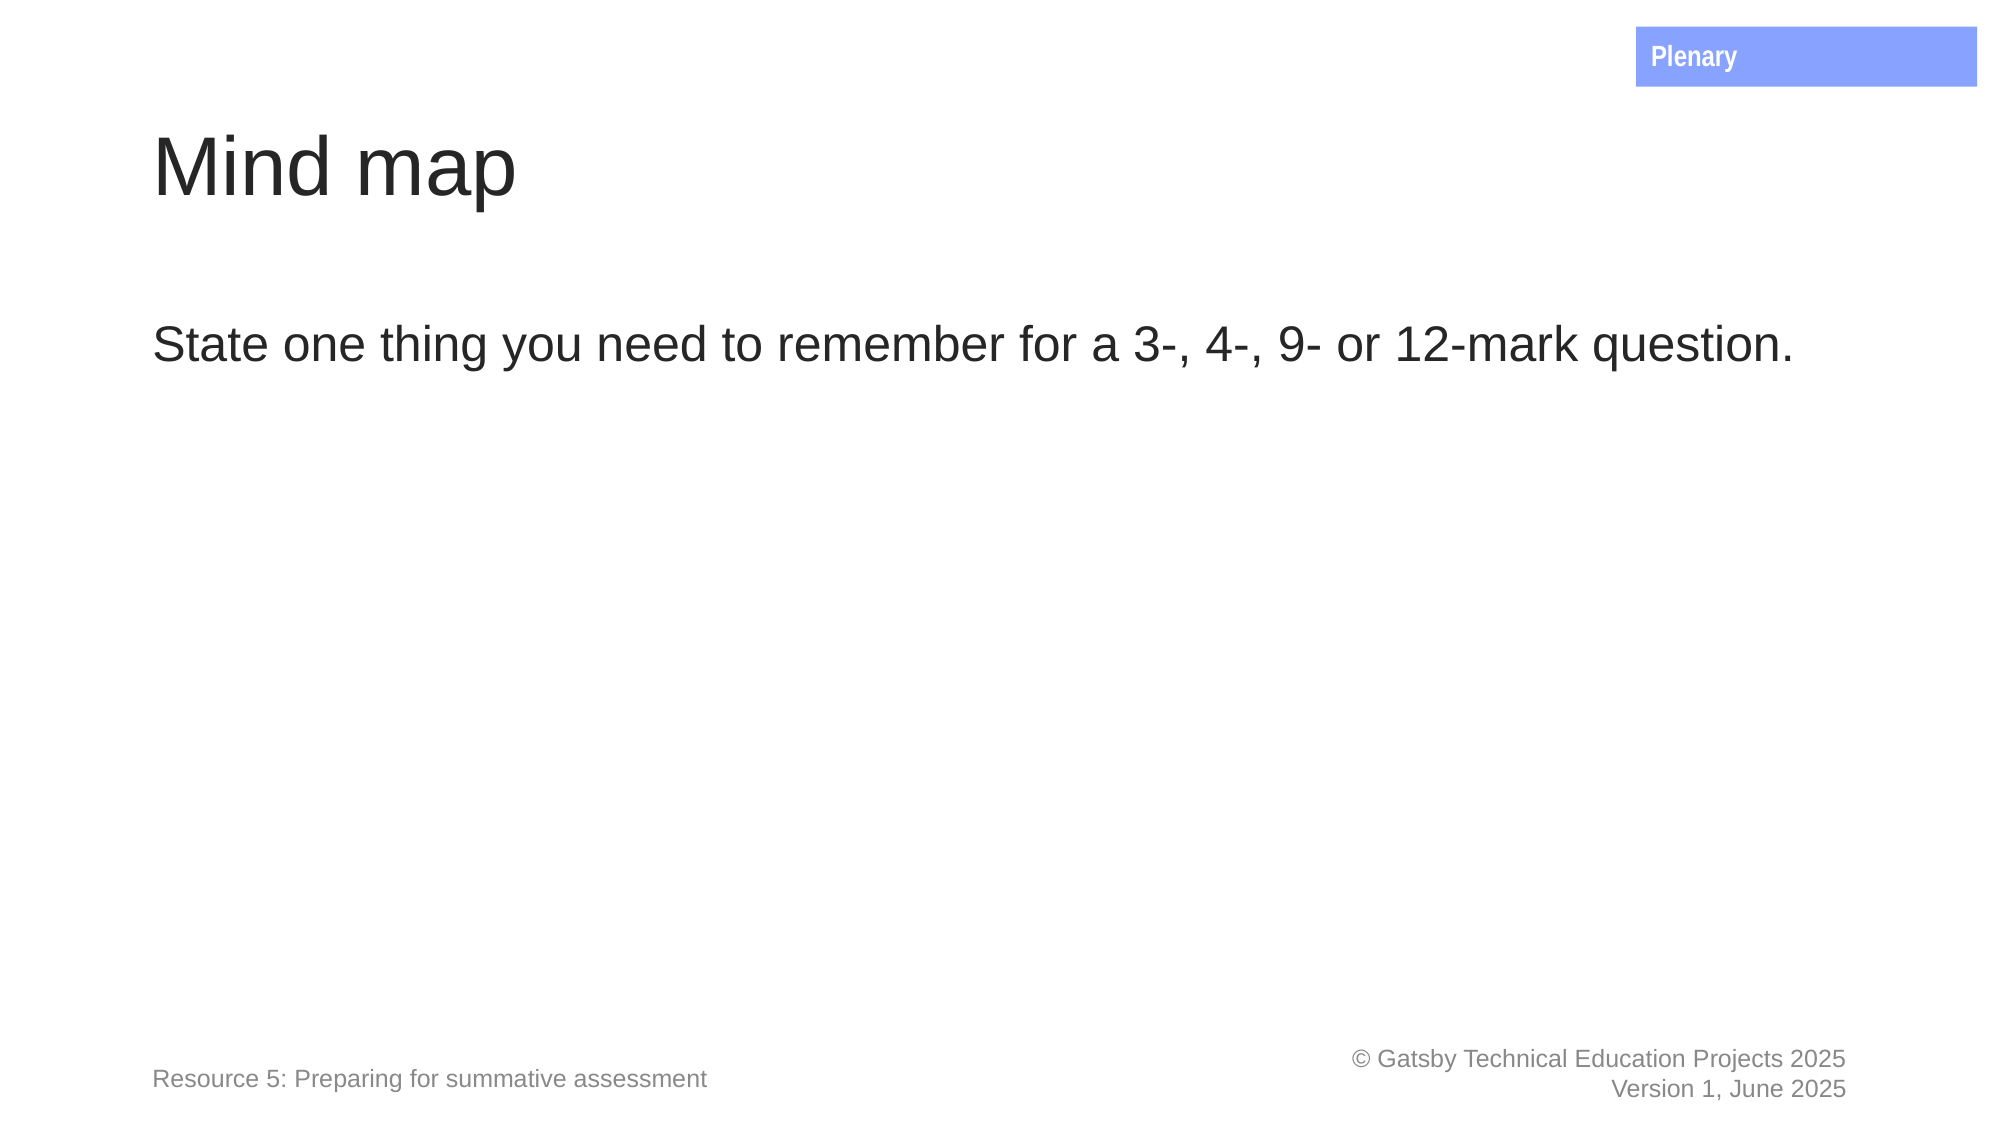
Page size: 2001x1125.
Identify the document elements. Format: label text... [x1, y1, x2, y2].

list State one thing you need to remember for a 3-, 4-, 9- or 12-mark question. [137, 299, 1913, 1014]
title Mind map [137, 59, 1863, 278]
list Resource 5: Preparing for summative assessment [137, 1042, 1319, 1110]
list Plenary [1636, 26, 1978, 87]
